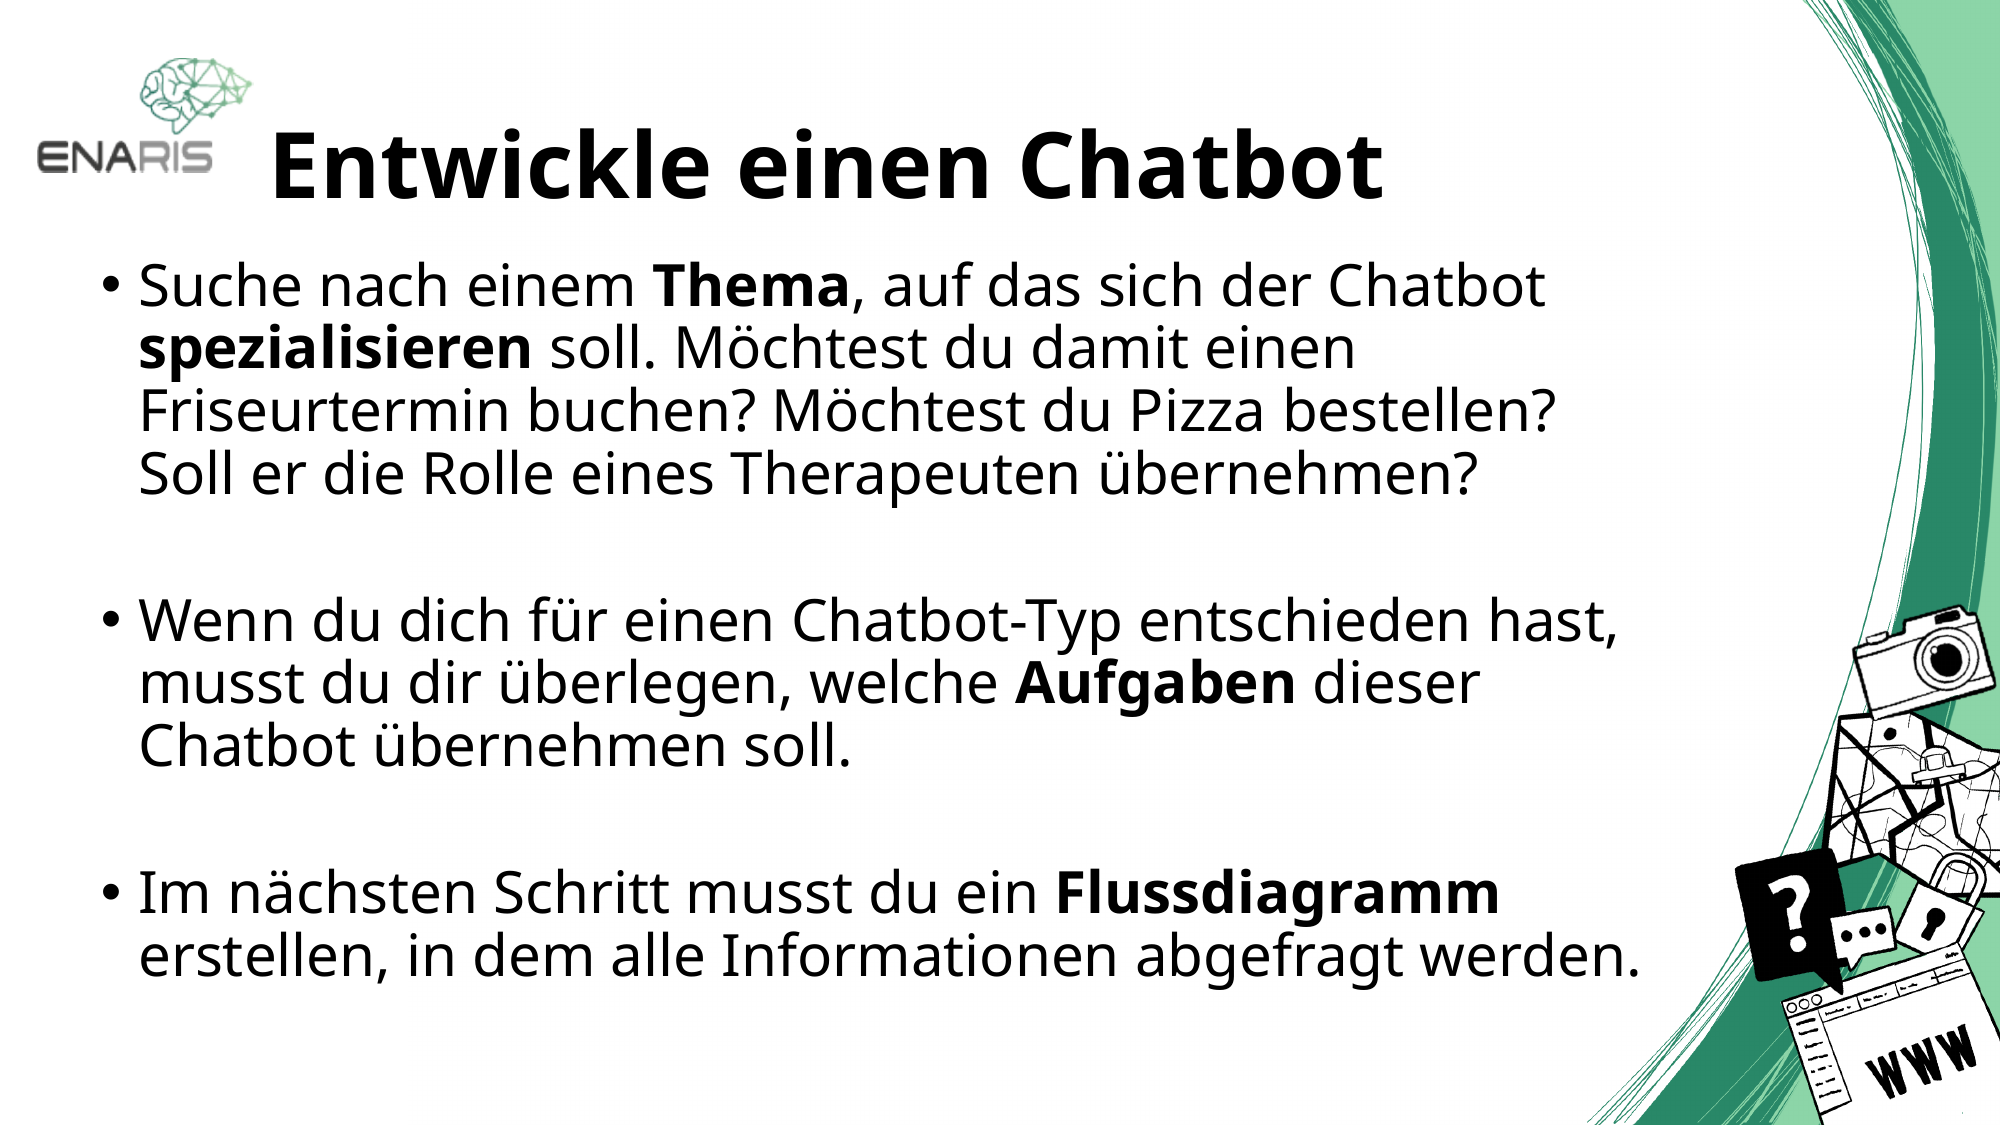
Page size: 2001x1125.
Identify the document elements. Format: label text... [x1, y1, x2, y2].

picture [37, 58, 254, 173]
picture [408, 0, 2000, 1125]
list Suche nach einem Thema, auf das sich der Chatbot spezialisieren soll. Möchtest du damit einen Friseurtermin buchen? Möchtest du Pizza bestellen? Soll er die Rolle eines Therapeuten übernehmen? Wenn du dich für einen Chatbot-Typ entschieden hast, musst du dir überlegen, welche Aufgaben dieser Chatbot übernehmen soll. Im nächsten Schritt musst du ein Flussdiagramm erstellen, in dem alle Informationen abgefragt werden. [85, 248, 1676, 1125]
title Entwickle einen Chatbot [253, 59, 1863, 278]
